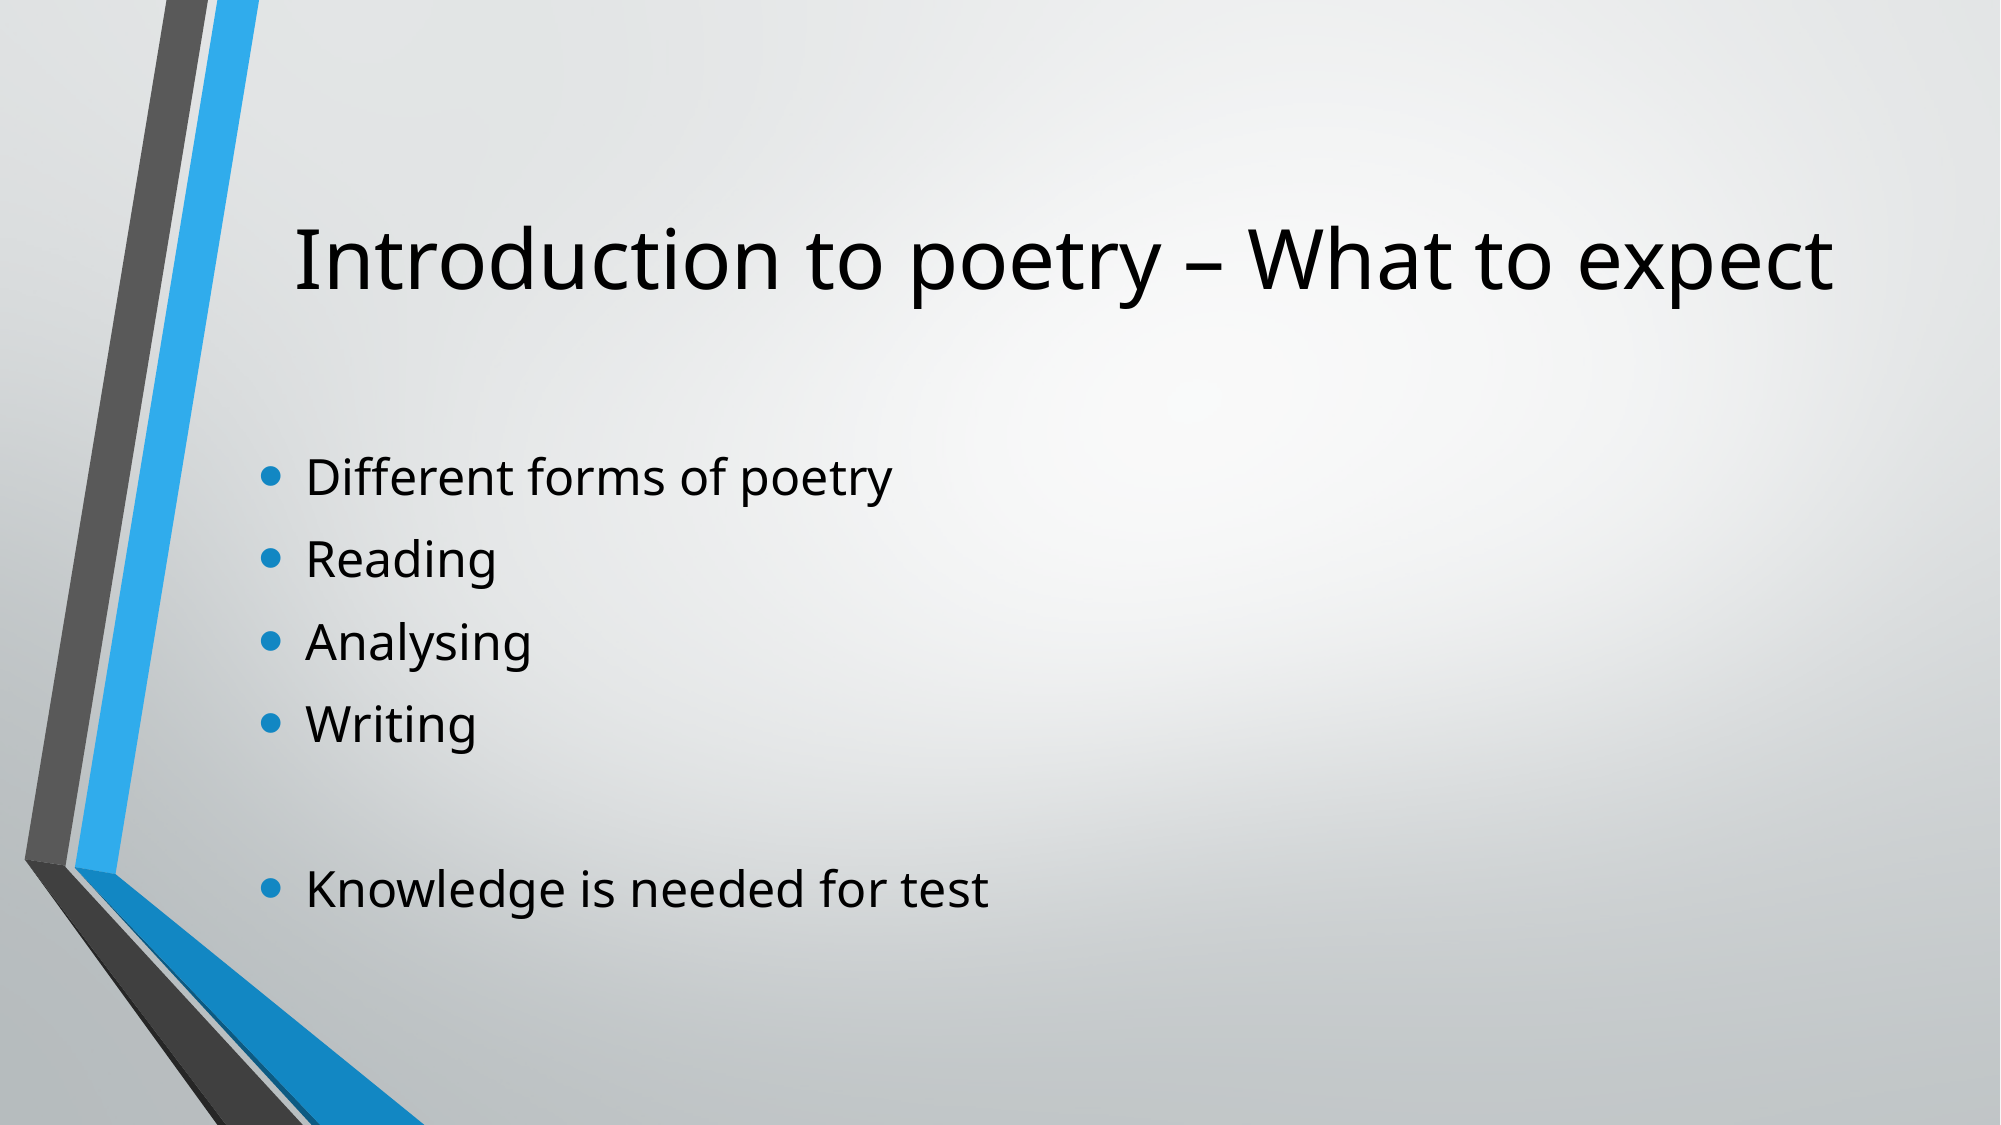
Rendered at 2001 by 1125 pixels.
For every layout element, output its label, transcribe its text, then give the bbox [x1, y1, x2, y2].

list Different forms of poetry Reading Analysing Writing Knowledge is needed for test [243, 437, 1887, 950]
title Introduction to poetry – What to expect [243, 112, 1887, 400]
